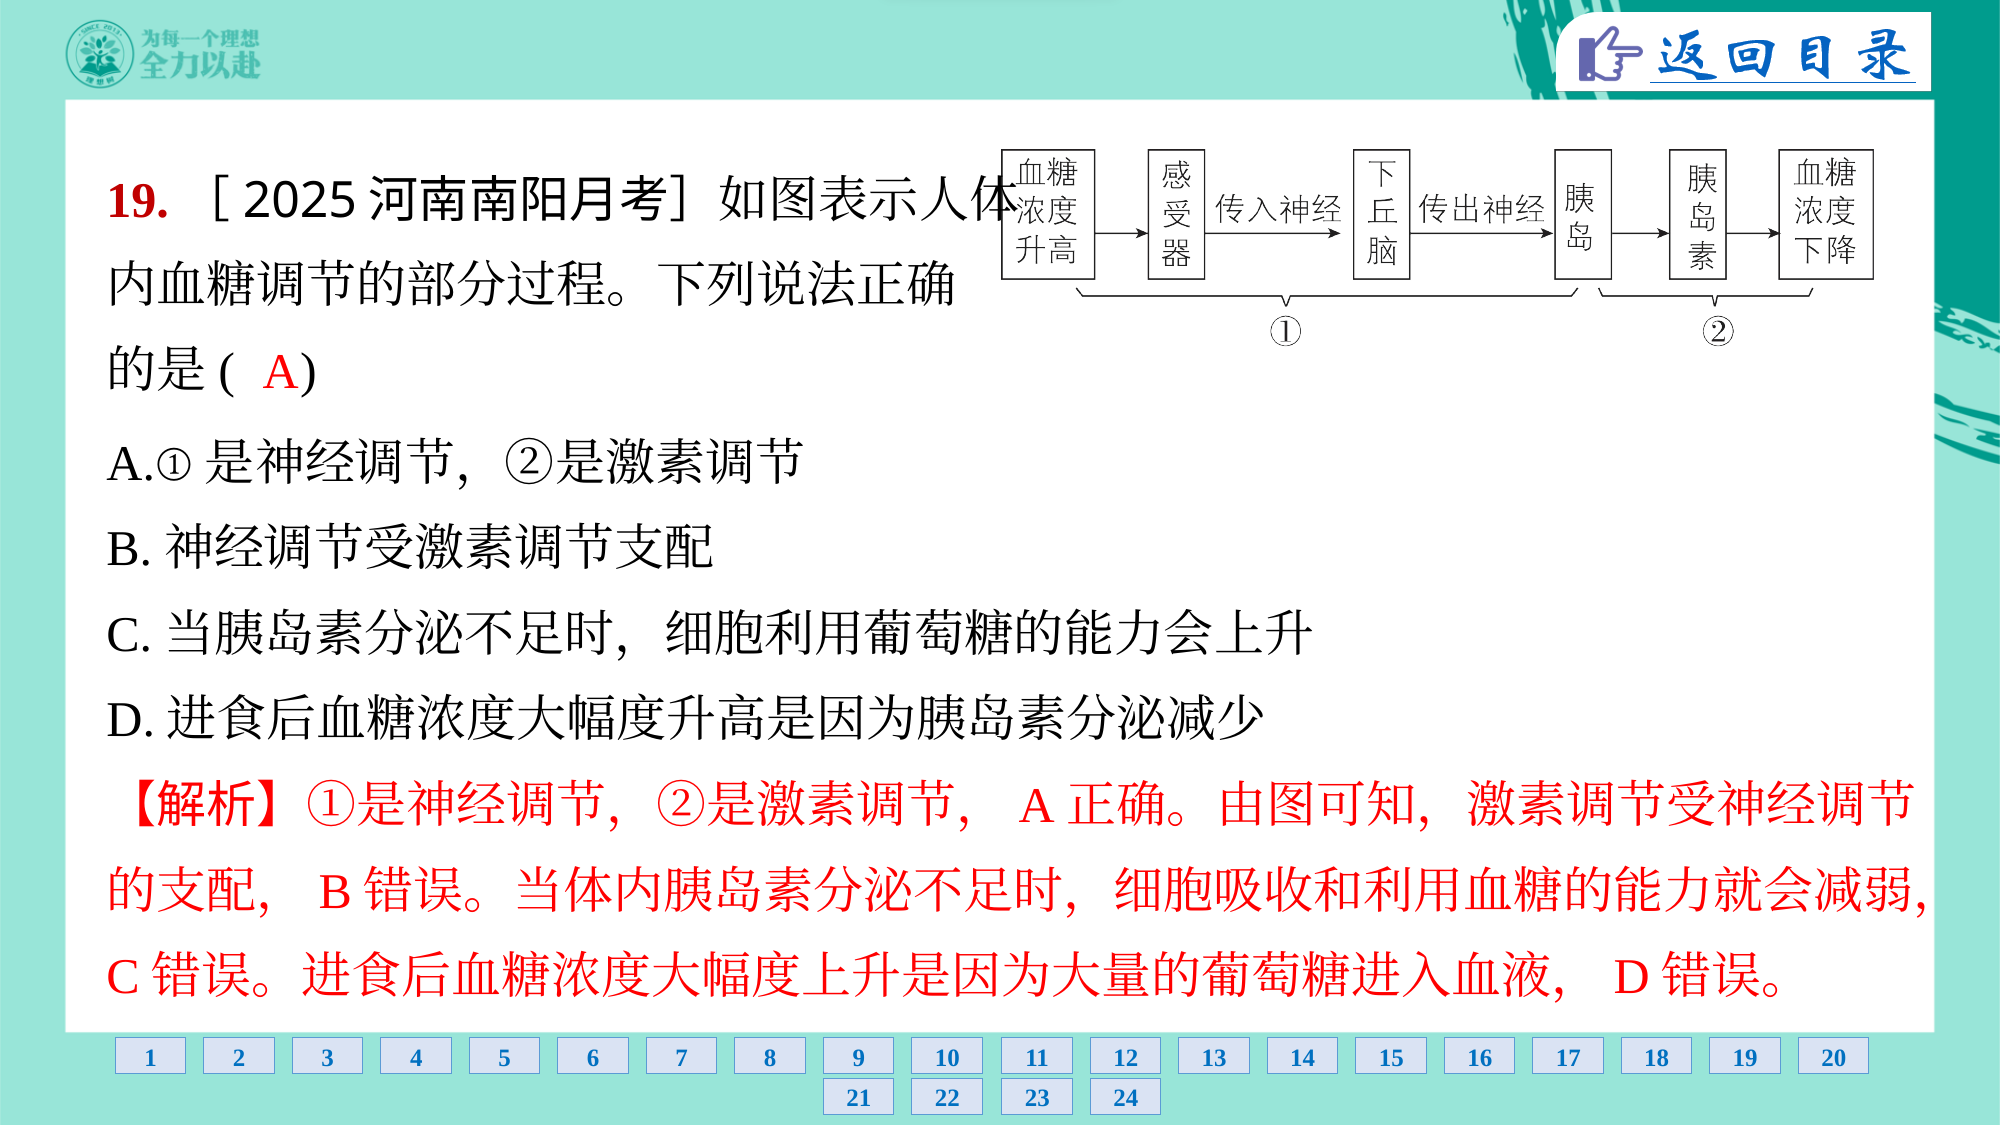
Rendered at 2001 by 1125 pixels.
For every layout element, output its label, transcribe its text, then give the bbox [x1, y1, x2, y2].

text_box A [244, 312, 317, 399]
text_box A.①是神经调节，②是激素调节 B.神经调节受激素调节支配 C.当胰岛素分泌不足时，细胞利用葡萄糖的能力会上升 D.进食后血糖浓度大幅度升高是因为胰岛素分泌减少 [106, 404, 1895, 747]
text_box 【解析】①是神经调节，②是激素调节，A正确。由图可知，激素调节受神经调节 的支配，B错误。当体内胰岛素分泌不足时，细胞吸收和利用血糖的能力就会减弱， C错误。进食后血糖浓度大幅度上升是因为大量的葡萄糖进入血液，D错误。 [106, 747, 1895, 1004]
picture [0, 0, 2000, 1125]
text_box 19.［2025河南南阳月考］如图表示人体 内血糖调节的部分过程。下列说法正确 的是( ) [106, 141, 1001, 398]
